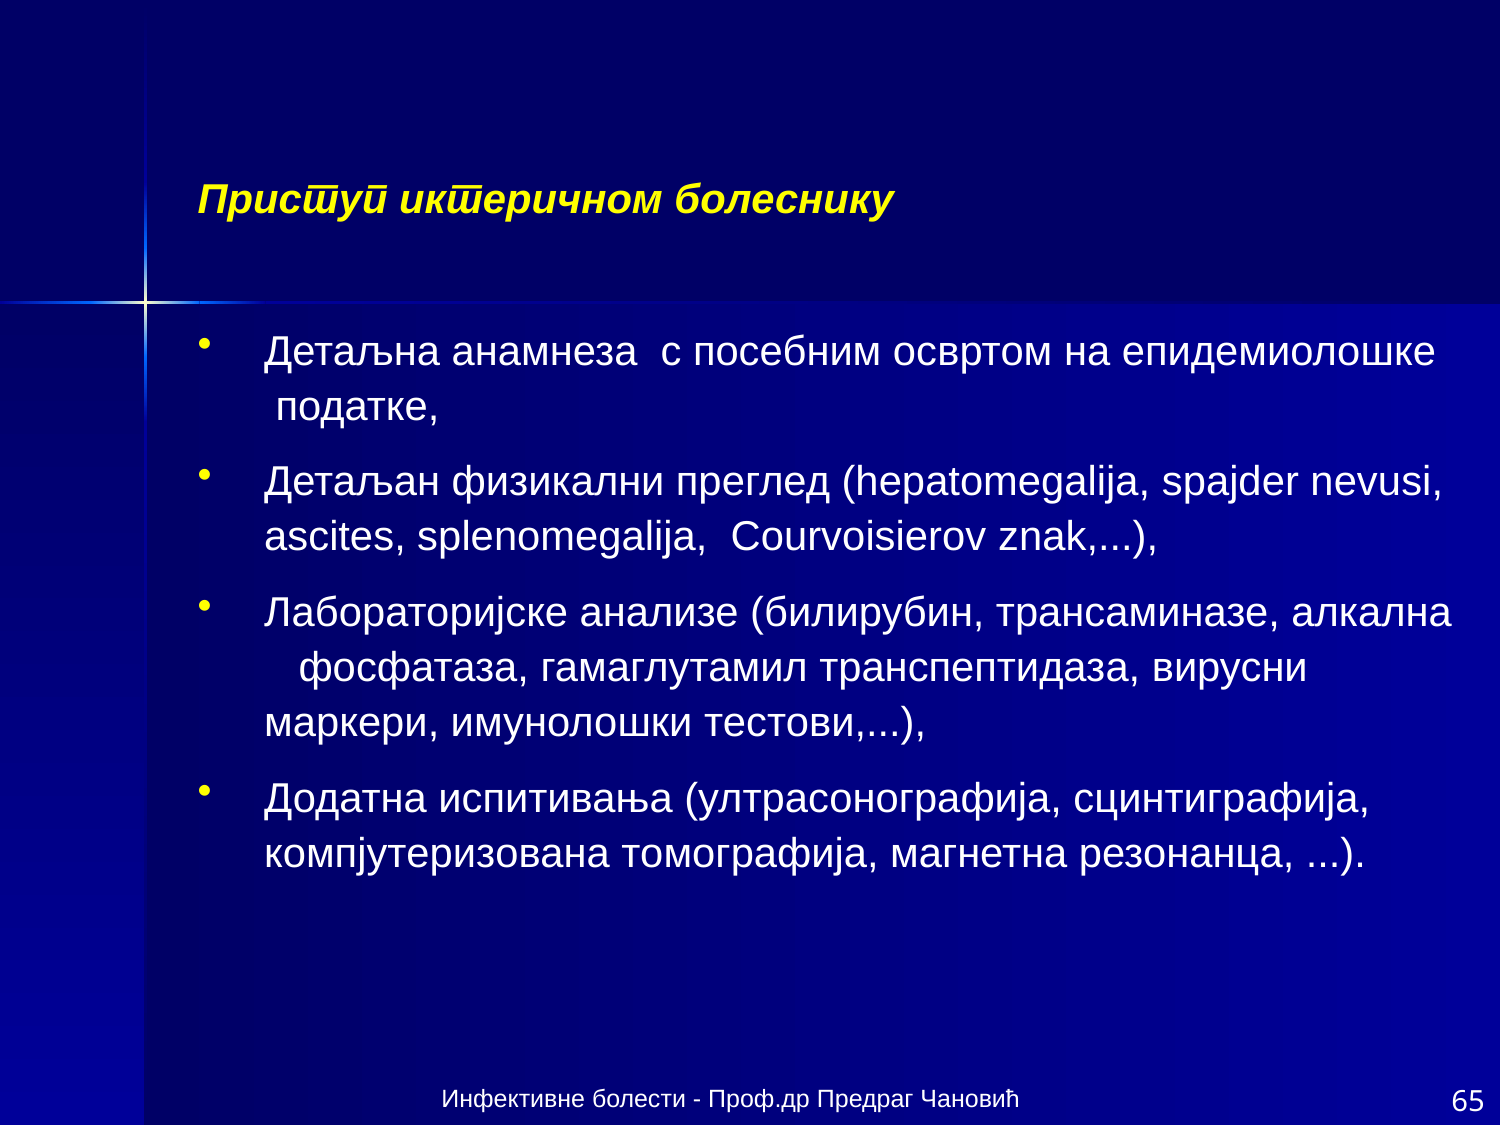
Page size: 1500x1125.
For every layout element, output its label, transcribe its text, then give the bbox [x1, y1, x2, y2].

slide_number 65 [1324, 1074, 1500, 1125]
footer Инфективне болести - Проф.др Предраг Чановић [412, 1074, 1051, 1125]
text_box Приступ иктеричном болеснику Детаљна анамнеза с посебним освртом на епидемиолошке податке, Детаљан физикални преглед (hepatomegalija, spajder nevusi, ascites, splenomegalija, Courvoisierov znak,...), Лабораторијске анализе (билирубин, трансаминазе, алкална фосфатаза, гамаглутамил транспептидаза, вирусни маркери, имунолошки тестови,...), Додатна испитивања (ултрасонографија, сцинтиграфија, компјутеризована томографија, магнетна резонанца, ...). [183, 159, 1481, 884]
